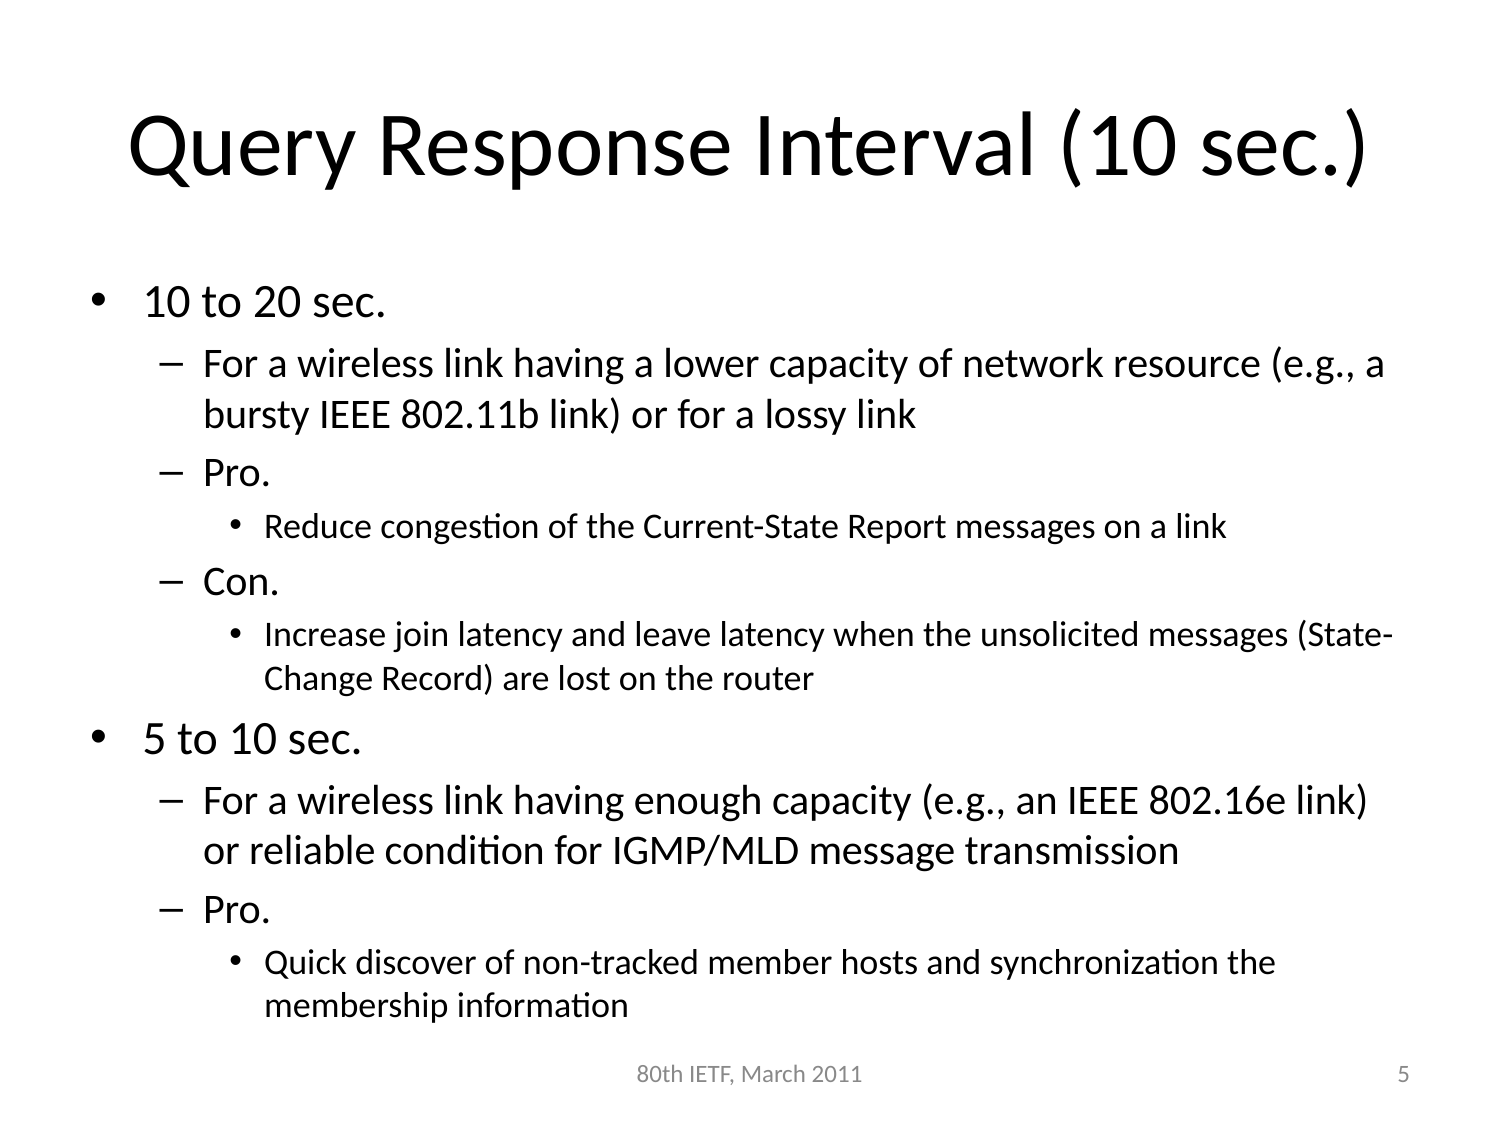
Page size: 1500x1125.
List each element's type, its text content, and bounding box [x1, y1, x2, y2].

slide_number 5 [1074, 1042, 1425, 1103]
title Query Response Interval (10 sec.) [74, 44, 1426, 233]
footer 80th IETF, March 2011 [512, 1042, 988, 1103]
list 10 to 20 sec. For a wireless link having a lower capacity of network resource (e.g., a bursty IEEE 802.11b link) or for a lossy link Pro. Reduce congestion of the Current-State Report messages on a link Con. Increase join latency and leave latency when the unsolicited messages (State-Change Record) are lost on the router 5 to 10 sec. For a wireless link having enough capacity (e.g., an IEEE 802.16e link) or reliable condition for IGMP/MLD message transmission Pro. Quick discover of non-tracked member hosts and synchronization the membership information [74, 262, 1426, 1043]
